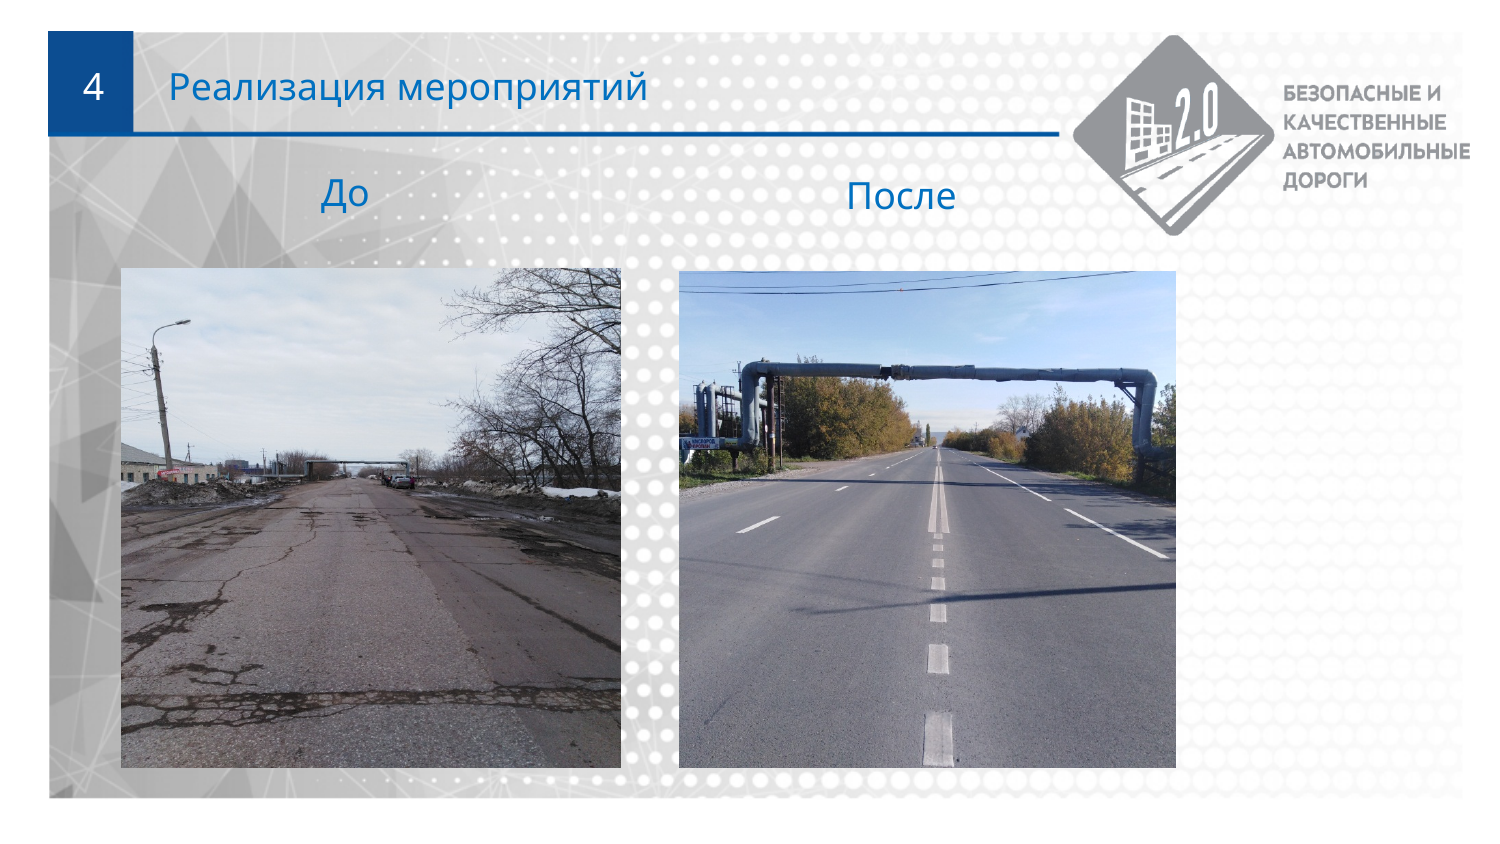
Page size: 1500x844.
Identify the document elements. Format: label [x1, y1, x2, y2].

picture [47, 19, 1500, 800]
